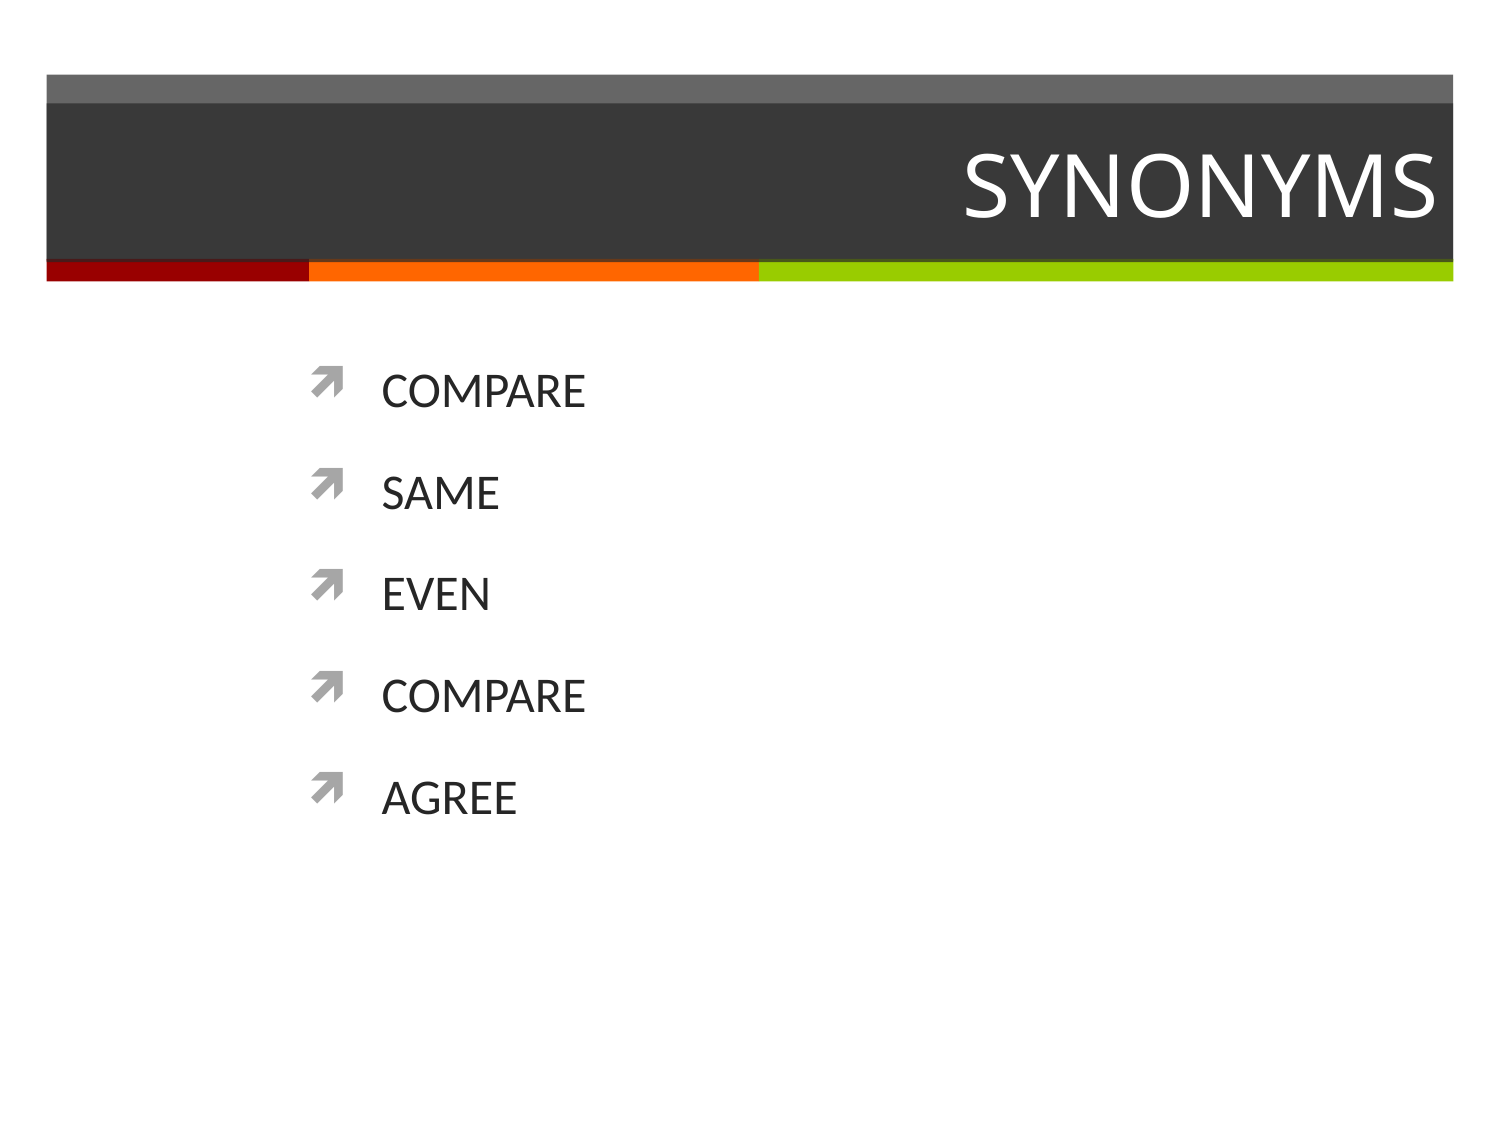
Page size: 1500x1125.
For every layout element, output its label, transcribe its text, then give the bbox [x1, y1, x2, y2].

title SYNONYMS [46, 103, 1454, 263]
list COMPARE SAME EVEN COMPARE AGREE [292, 350, 1454, 1005]
